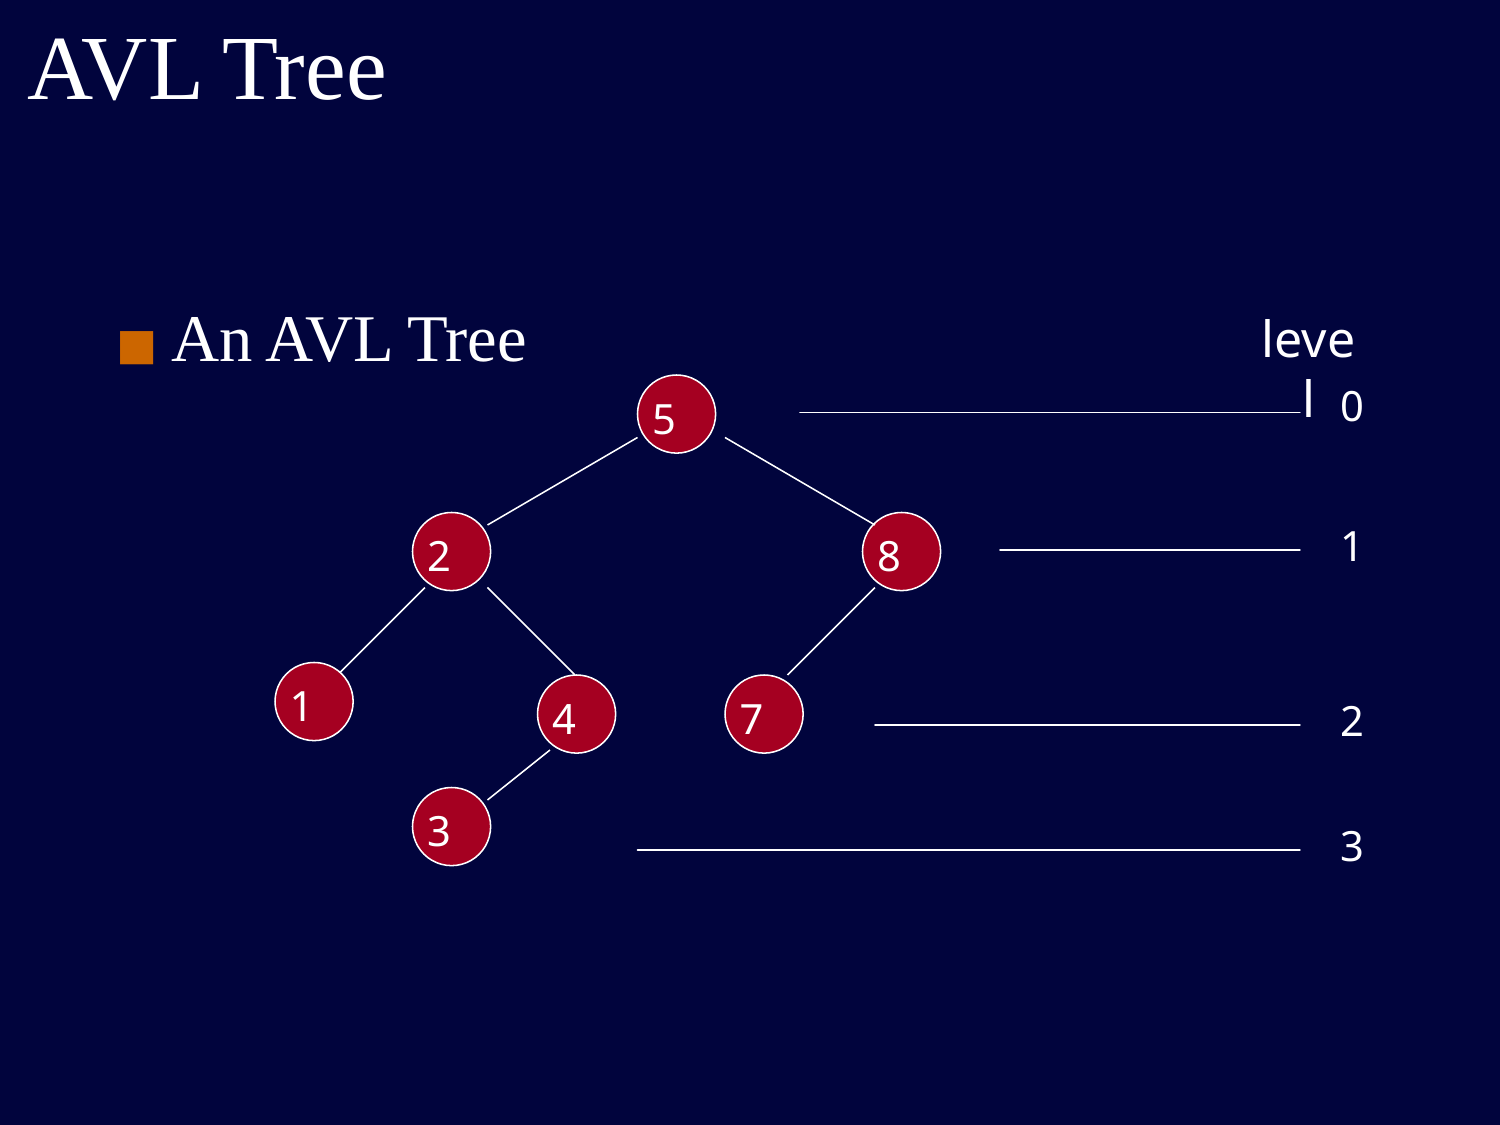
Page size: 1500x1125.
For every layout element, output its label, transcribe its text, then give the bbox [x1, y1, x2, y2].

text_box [399, 512, 491, 601]
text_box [487, 437, 638, 526]
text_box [624, 374, 716, 464]
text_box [337, 587, 426, 676]
title AVL Tree [12, 0, 1362, 138]
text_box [724, 437, 876, 526]
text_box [487, 587, 576, 676]
text_box level [1241, 299, 1376, 435]
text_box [487, 749, 551, 801]
list An AVL Tree [99, 287, 1352, 376]
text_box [787, 587, 876, 676]
text_box 2 [1324, 687, 1379, 753]
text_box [524, 674, 616, 764]
text_box 3 [1324, 812, 1379, 878]
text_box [262, 662, 354, 751]
text_box 0 [1324, 372, 1379, 438]
text_box 1 [1324, 512, 1379, 578]
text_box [712, 674, 804, 764]
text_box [399, 787, 491, 876]
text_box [849, 512, 941, 601]
